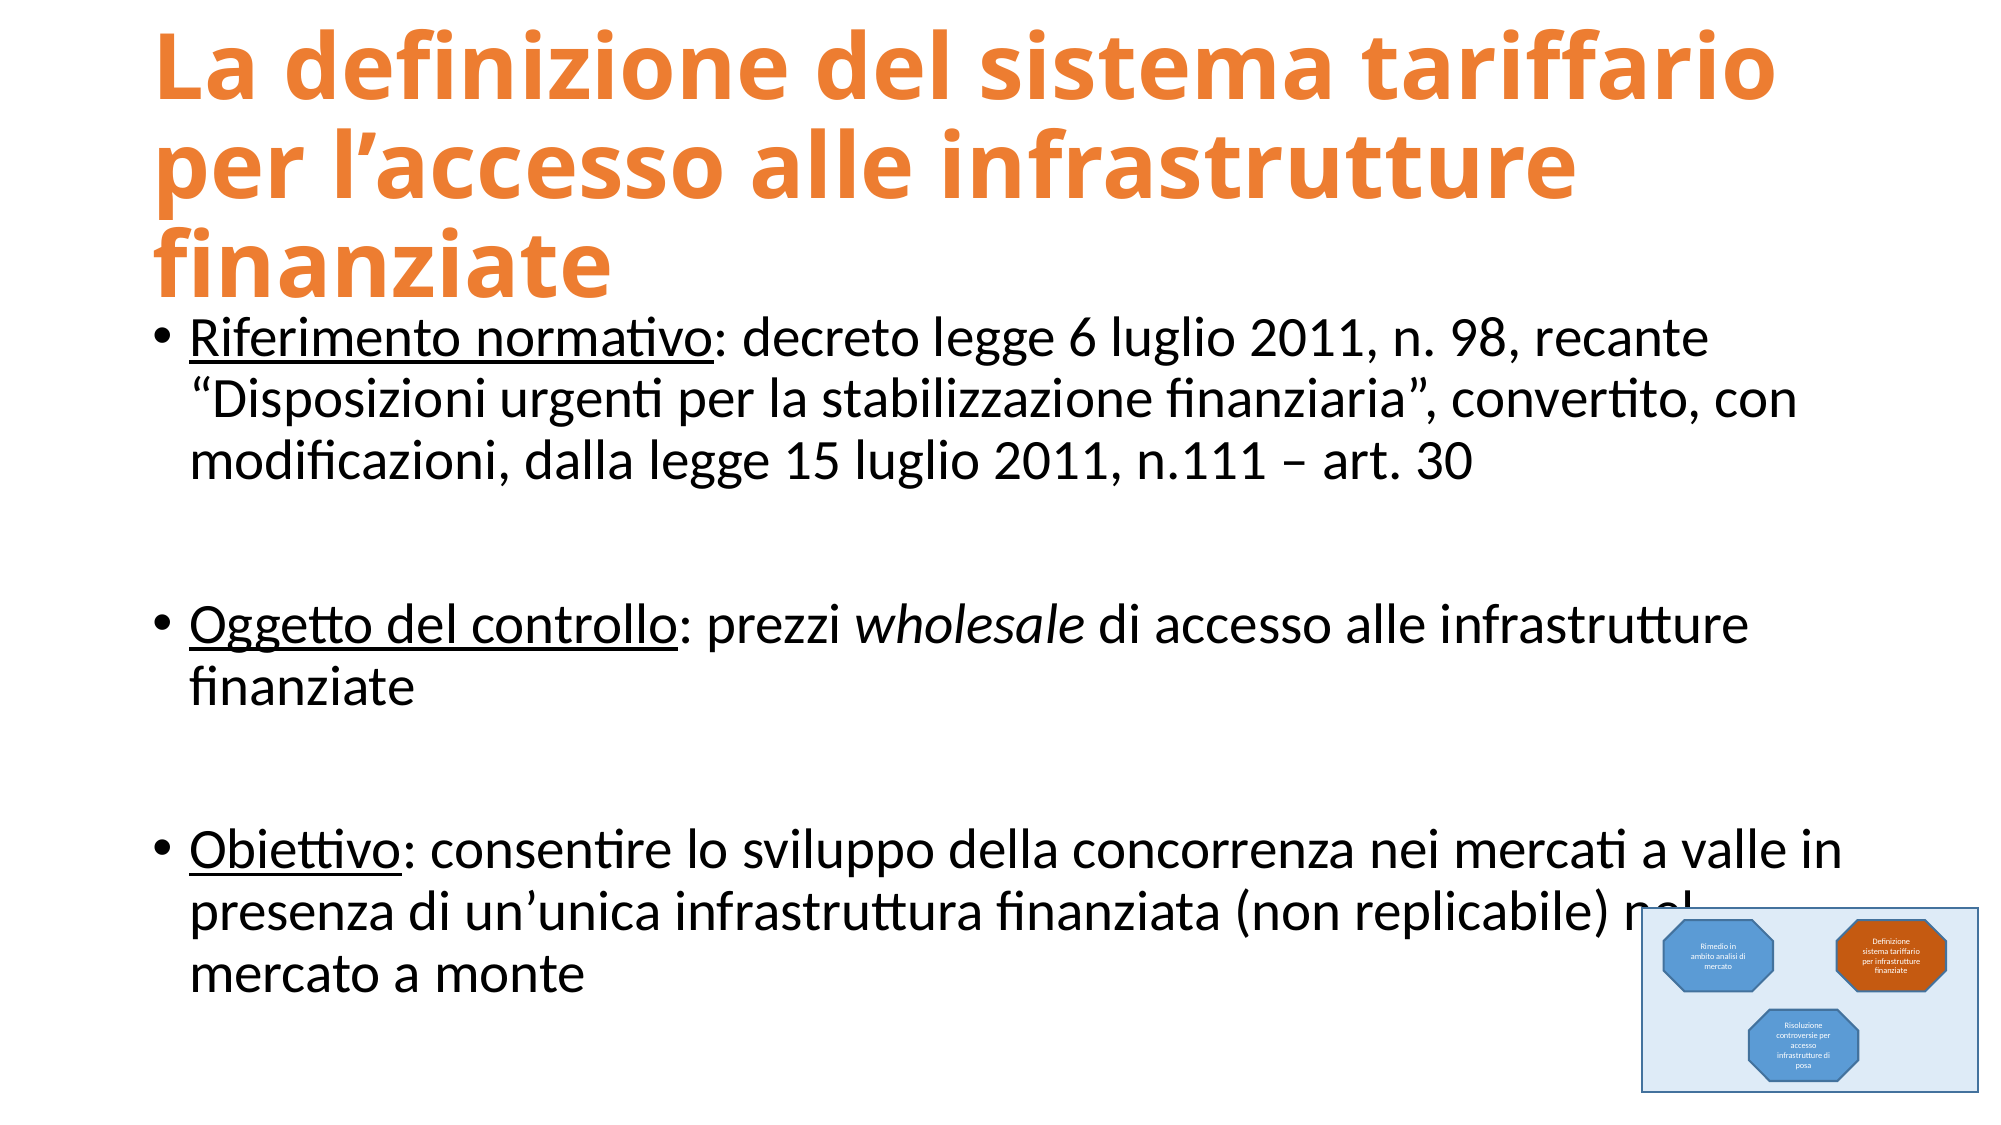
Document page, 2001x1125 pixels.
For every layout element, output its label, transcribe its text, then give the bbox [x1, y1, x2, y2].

list Riferimento normativo: decreto legge 6 luglio 2011, n. 98, recante “Disposizioni urgenti per la stabilizzazione finanziaria”, convertito, con modificazioni, dalla legge 15 luglio 2011, n.111 – art. 30 Oggetto del controllo: prezzi wholesale di accesso alle infrastrutture finanziate Obiettivo: consentire lo sviluppo della concorrenza nei mercati a valle in presenza di un’unica infrastruttura finanziata (non replicabile) nel mercato a monte [137, 299, 1863, 1014]
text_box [1641, 908, 1979, 1093]
title La definizione del sistema tariffario per l’accesso alle infrastrutture finanziate [137, 59, 1863, 278]
